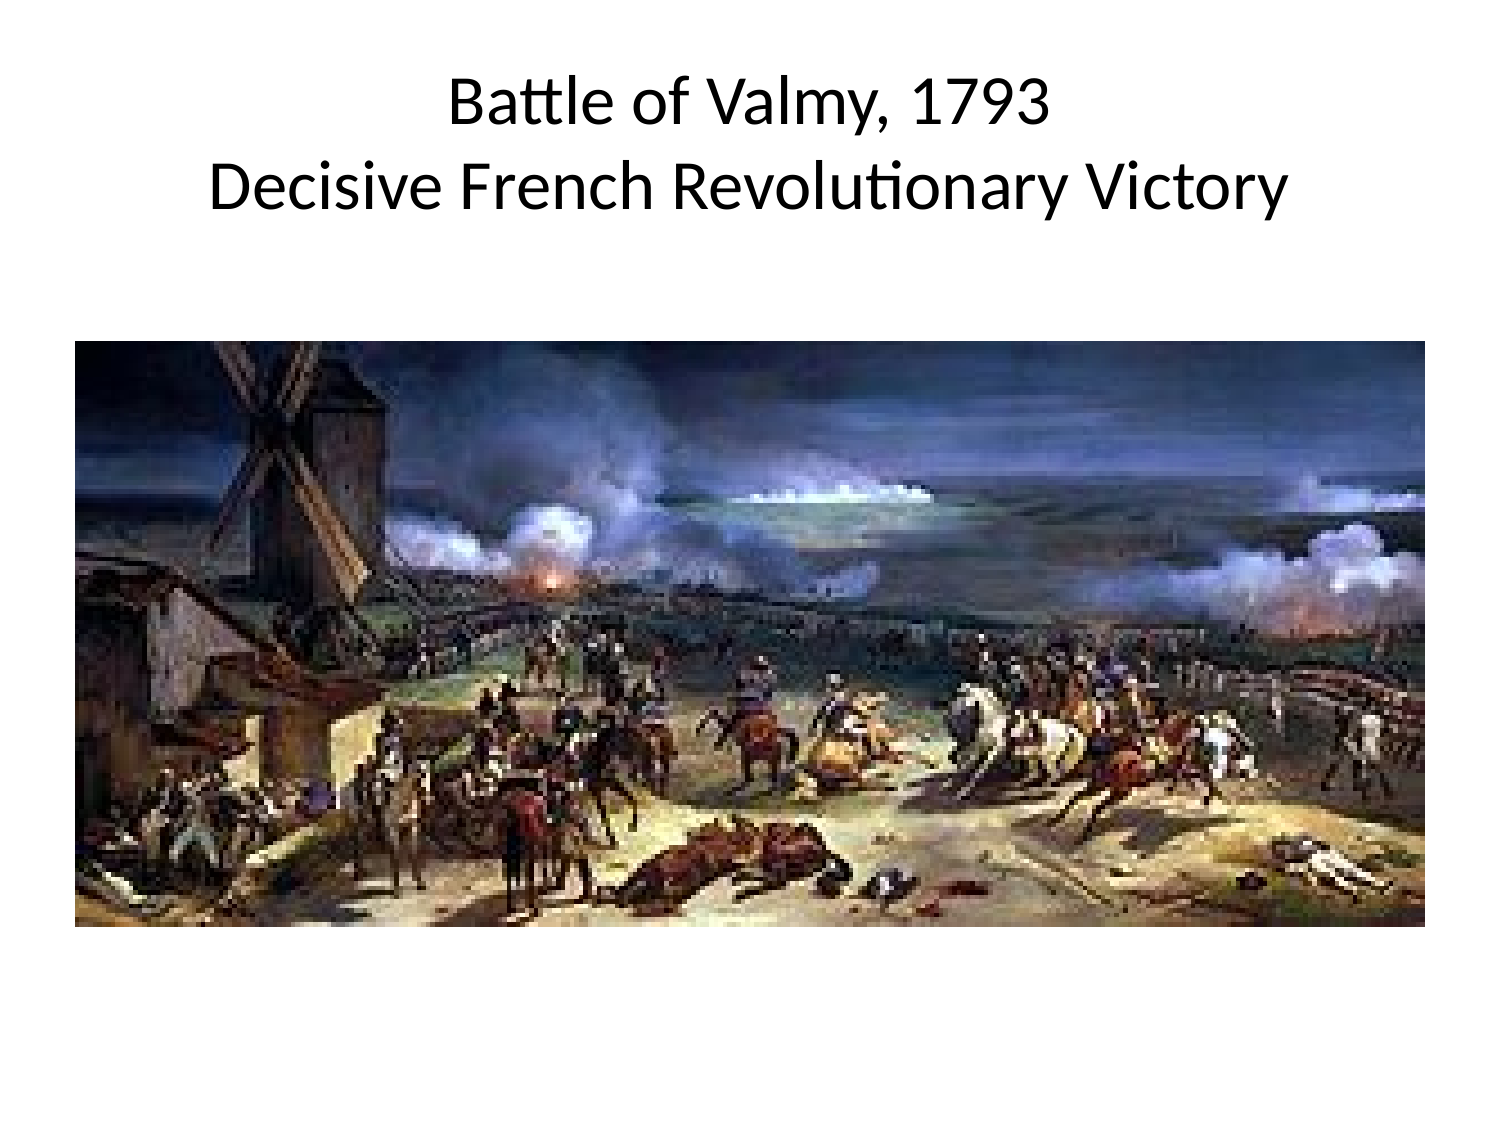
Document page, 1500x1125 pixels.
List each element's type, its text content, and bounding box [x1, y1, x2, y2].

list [74, 262, 1426, 1006]
title Battle of Valmy, 1793 Decisive French Revolutionary Victory [75, 45, 1425, 233]
